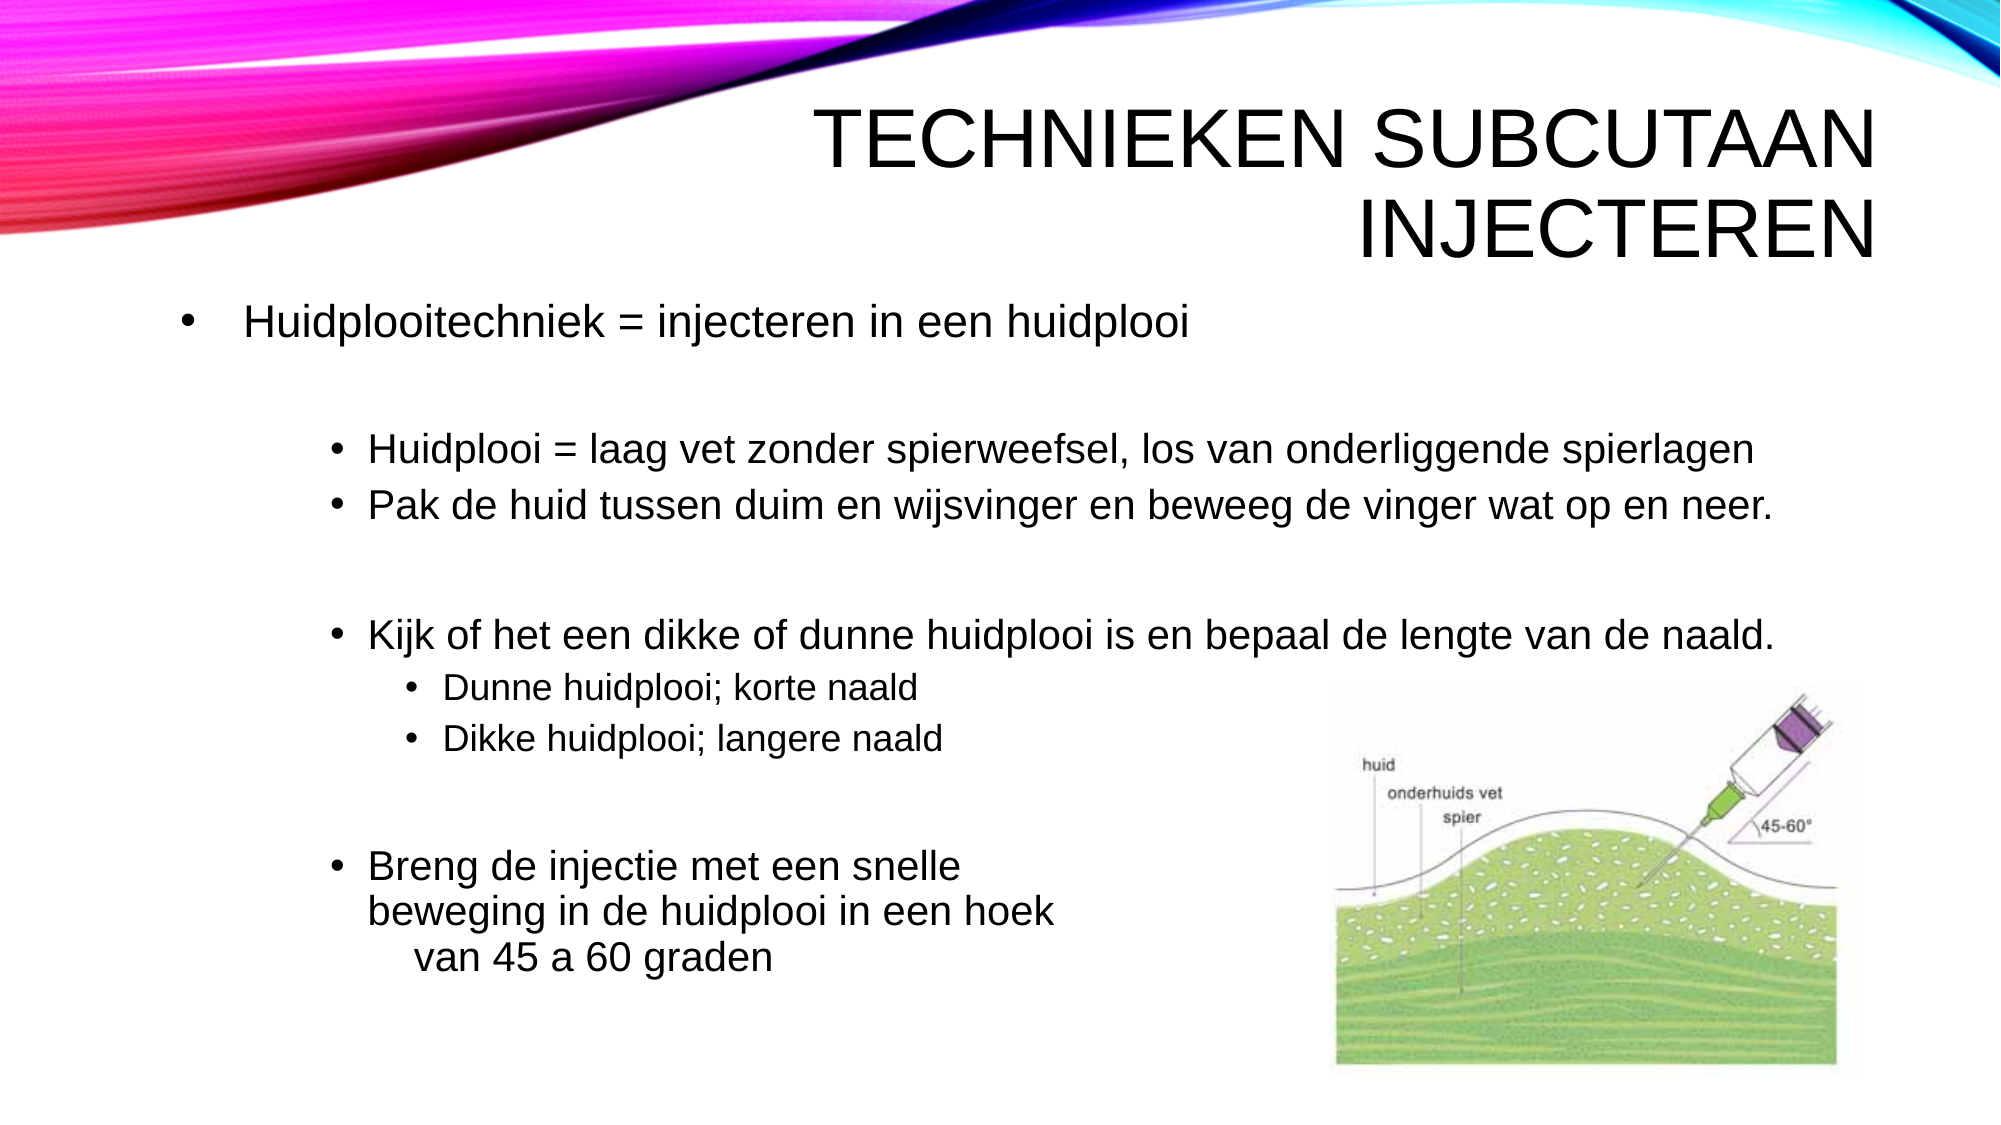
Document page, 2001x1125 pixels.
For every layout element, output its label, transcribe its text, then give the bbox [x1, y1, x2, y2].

title Technieken subcutaan injecteren [543, 81, 1894, 290]
picture [0, 0, 2000, 237]
picture [1890, 0, 2000, 75]
picture [1910, 0, 2000, 45]
list Huidplooitechniek = injecteren in een huidplooi Huidplooi = laag vet zonder spierweefsel, los van onderliggende spierlagen Pak de huid tussen duim en wijsvinger en beweeg de vinger wat op en neer. Kijk of het een dikke of dunne huidplooi is en bepaal de lengte van de naald. Dunne huidplooi; korte naald Dikke huidplooi; langere naald Breng de injectie met een snelle beweging in de huidplooi in een hoek van 45 a 60 graden [165, 290, 1798, 1082]
picture [1329, 685, 1862, 1077]
